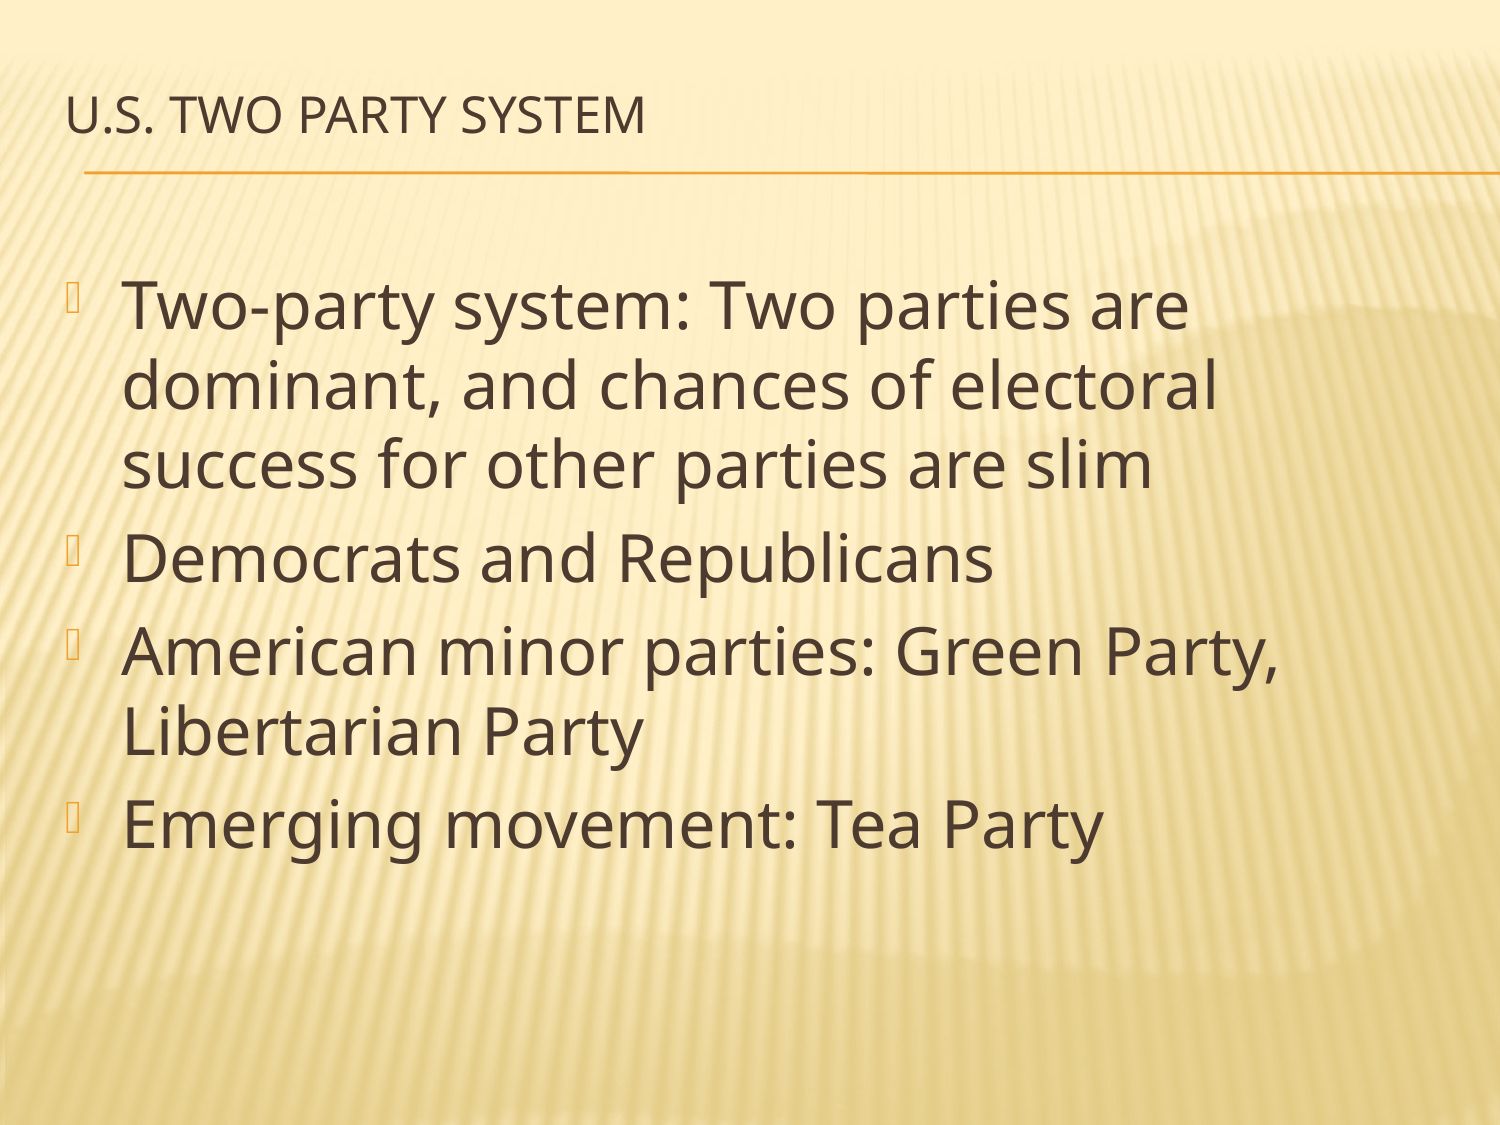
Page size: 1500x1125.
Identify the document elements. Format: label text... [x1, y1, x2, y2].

list Two-party system: Two parties are dominant, and chances of electoral success for other parties are slim Democrats and Republicans American minor parties: Green Party, Libertarian Party Emerging movement: Tea Party [50, 254, 1475, 998]
title U.S. Two Party System [50, 75, 1475, 213]
